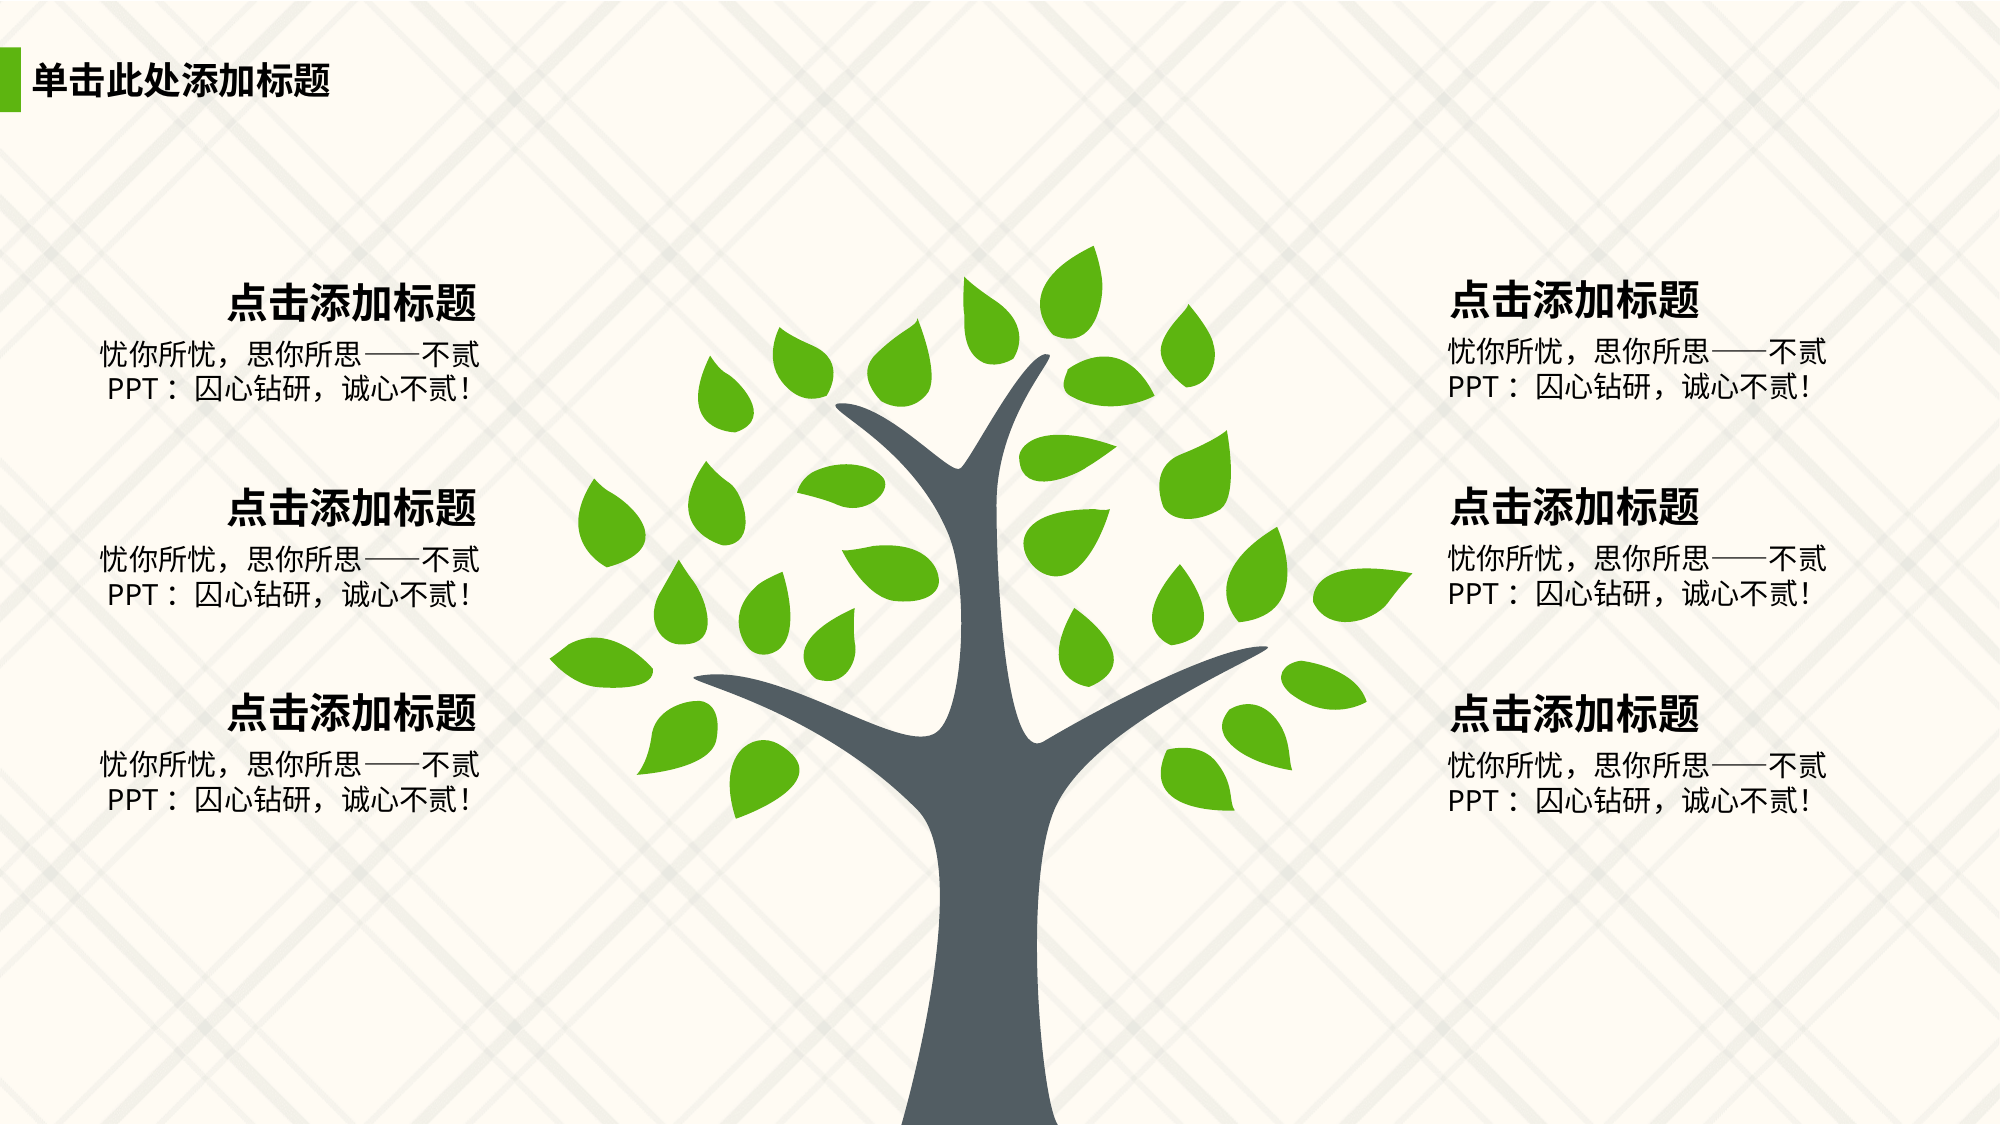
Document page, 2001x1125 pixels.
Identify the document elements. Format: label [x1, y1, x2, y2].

text_box [1447, 687, 1871, 818]
text_box [78, 481, 489, 648]
text_box [1447, 480, 1871, 611]
text_box [549, 245, 1413, 1125]
text_box [0, 47, 363, 113]
picture [0, 1, 2000, 1124]
text_box [78, 686, 489, 853]
text_box [1447, 273, 1871, 404]
text_box [78, 276, 489, 442]
